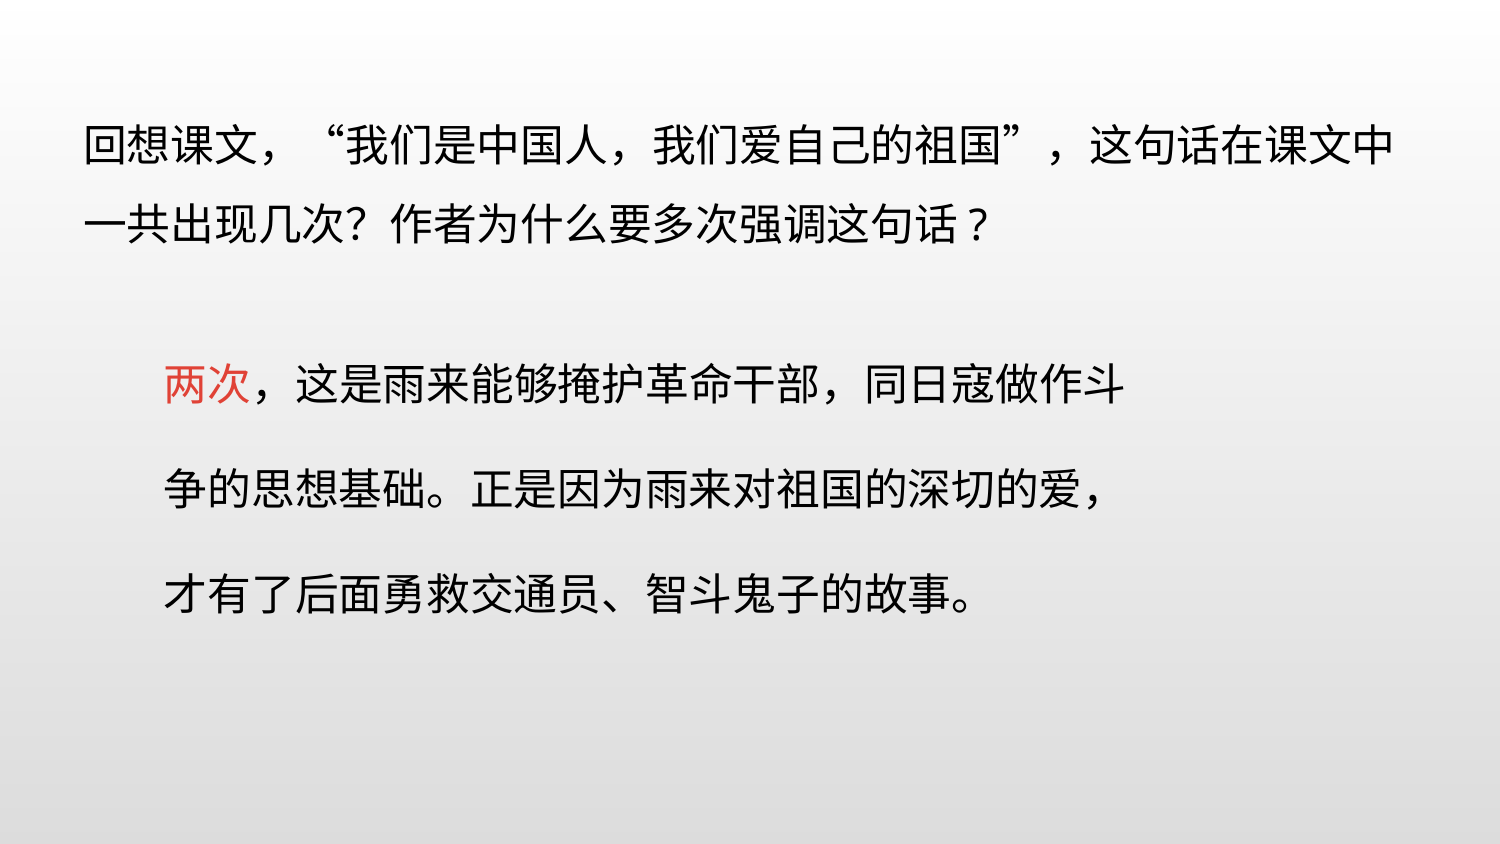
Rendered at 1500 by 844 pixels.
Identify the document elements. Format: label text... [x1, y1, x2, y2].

text_box 回想课文，“我们是中国人，我们爱自己的祖国”，这句话在课文中一共出现几次？作者为什么要多次强调这句话? [71, 86, 1428, 255]
text_box 两次，这是雨来能够掩护革命干部，同日寇做作斗争的思想基础。正是因为雨来对祖国的深切的爱，才有了后面勇救交通员、智斗鬼子的故事。 [152, 298, 1157, 625]
